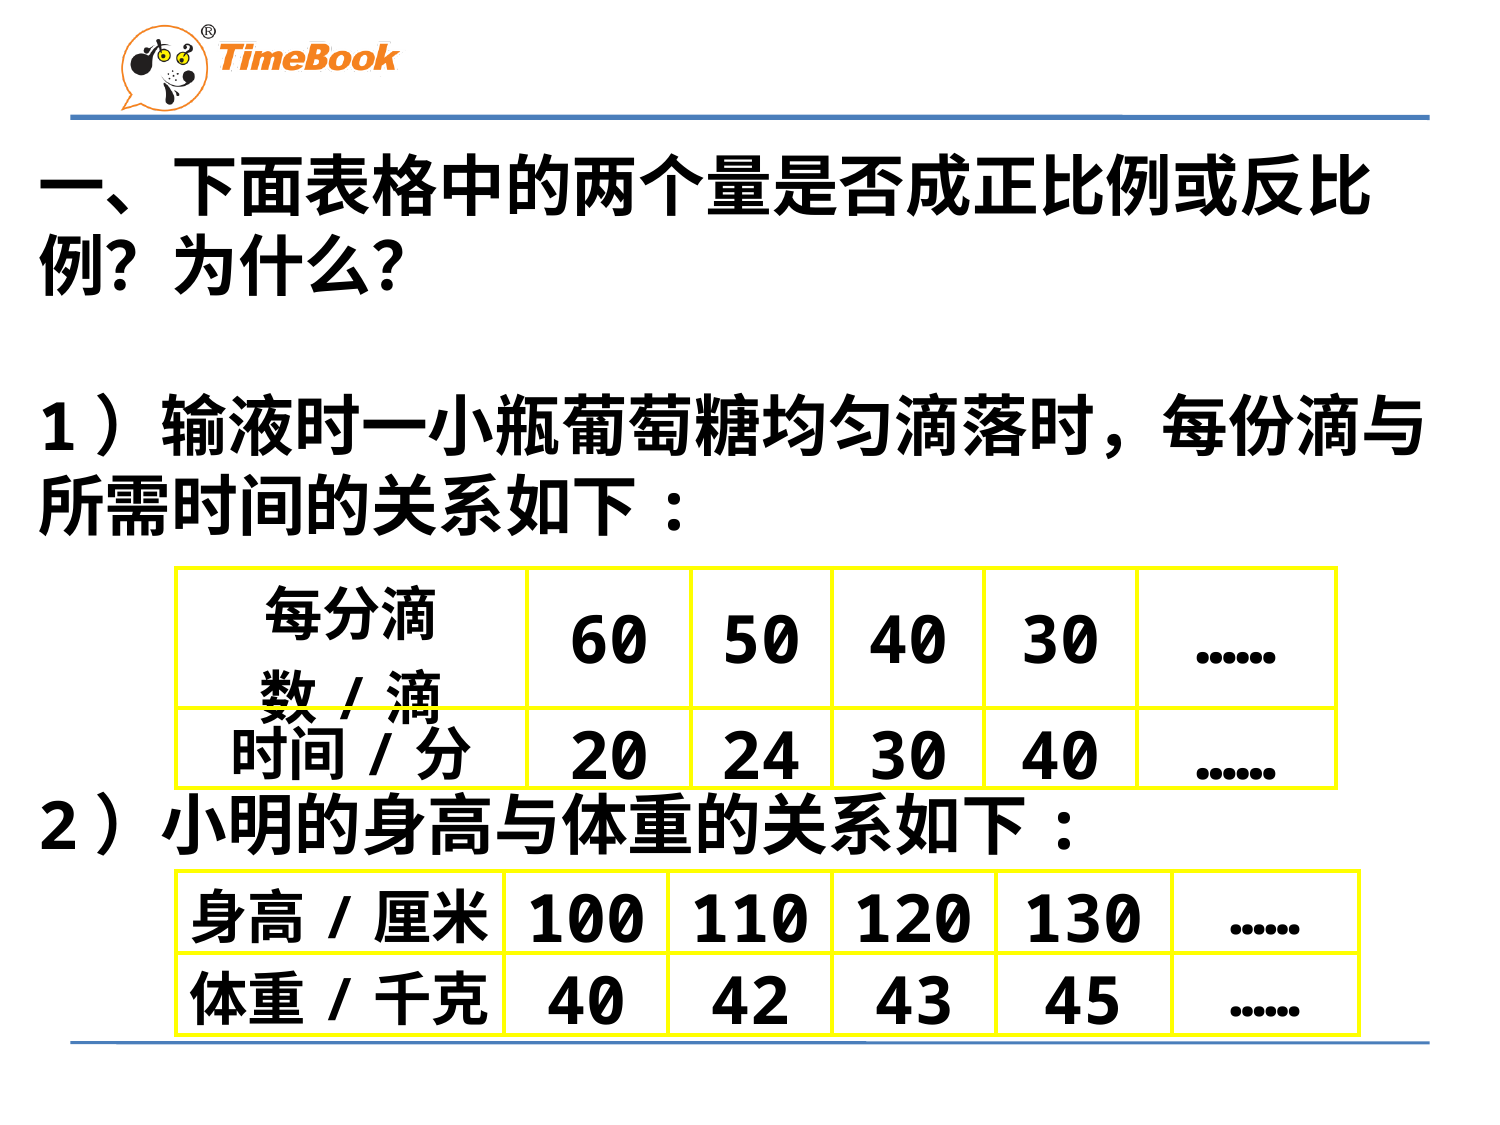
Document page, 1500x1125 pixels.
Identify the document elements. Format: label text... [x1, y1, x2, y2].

table_cell 40 [986, 710, 1135, 786]
table_header 130 [998, 873, 1170, 951]
table_header 身高/厘米 [178, 873, 502, 951]
table_header 50 [693, 570, 830, 706]
table_cell 20 [529, 710, 689, 786]
table_cell 30 [834, 710, 982, 786]
table_cell …… [1174, 955, 1357, 1033]
table_header …… [1139, 570, 1334, 706]
table_cell 时间/分 [178, 710, 525, 786]
table_header 40 [834, 570, 982, 706]
table_cell 40 [506, 955, 666, 1033]
picture [118, 22, 408, 113]
table_header …… [1174, 873, 1357, 951]
text_box 一、下面表格中的两个量是否成正比例或反比 例？为什么？ 1）输液时一小瓶葡萄糖均匀滴落时，每份滴与所需时间的关系如下: 2）小明的身高与体重的关系如下: [23, 136, 1477, 1031]
table_cell 体重/千克 [178, 955, 502, 1033]
table_cell 45 [998, 955, 1170, 1033]
table_cell 24 [693, 710, 830, 786]
table_header 30 [986, 570, 1135, 706]
table_header 110 [670, 873, 830, 951]
table_cell 42 [670, 955, 830, 1033]
table_header 60 [529, 570, 689, 706]
table_cell …… [1139, 710, 1334, 786]
table_header 100 [506, 873, 666, 951]
table_header 每分滴数/滴 [178, 570, 525, 706]
table_cell 43 [834, 955, 994, 1033]
table_header 120 [834, 873, 994, 951]
